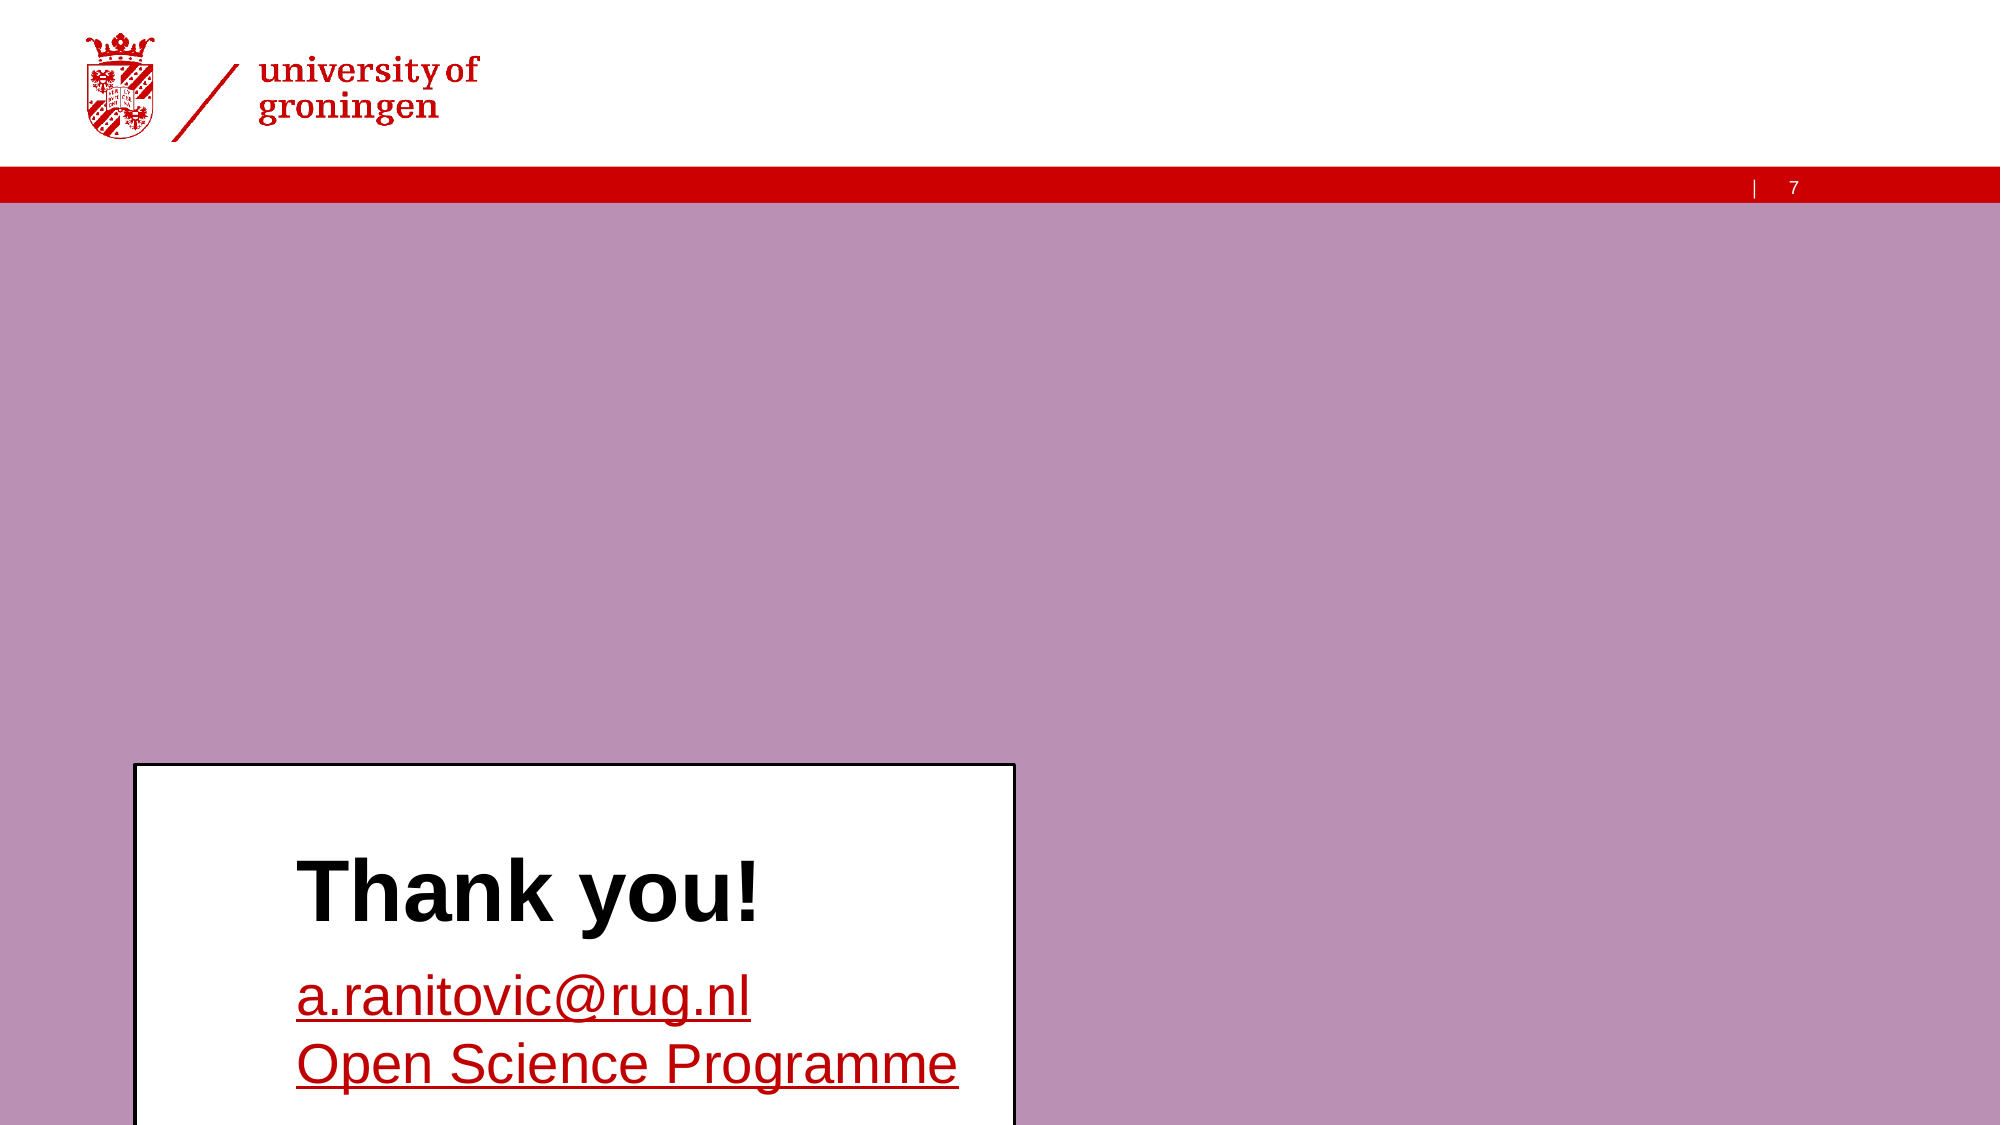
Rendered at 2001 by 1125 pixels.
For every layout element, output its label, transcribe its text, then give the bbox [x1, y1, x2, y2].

picture [86, 33, 480, 142]
title Thank you! a.ranitovic@rug.nl Open Science Programme [134, 764, 1015, 1125]
text_box [0, 202, 2000, 1125]
